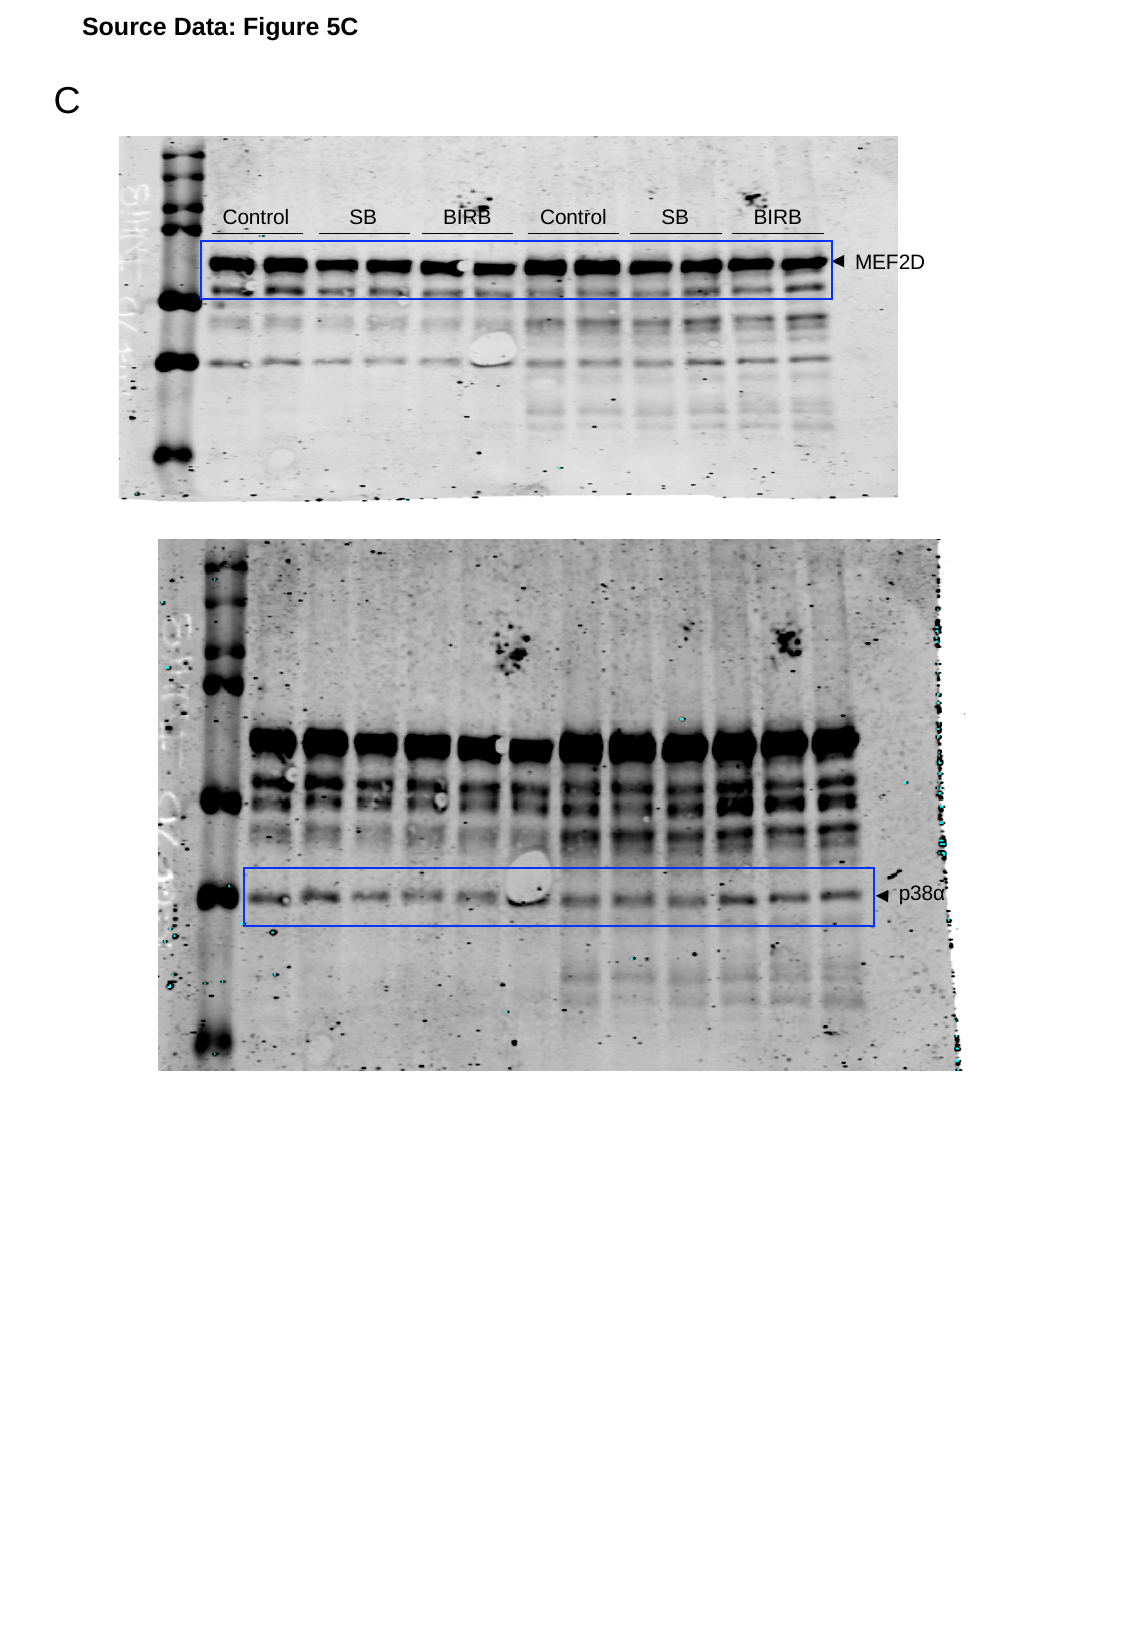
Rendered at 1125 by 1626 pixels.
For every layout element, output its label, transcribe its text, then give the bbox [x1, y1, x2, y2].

text_box MEF2D [909, 241, 942, 282]
text_box Source Data: Figure 5C [67, 3, 375, 48]
picture [118, 129, 909, 502]
picture [158, 539, 966, 1071]
text_box C [38, 69, 96, 129]
